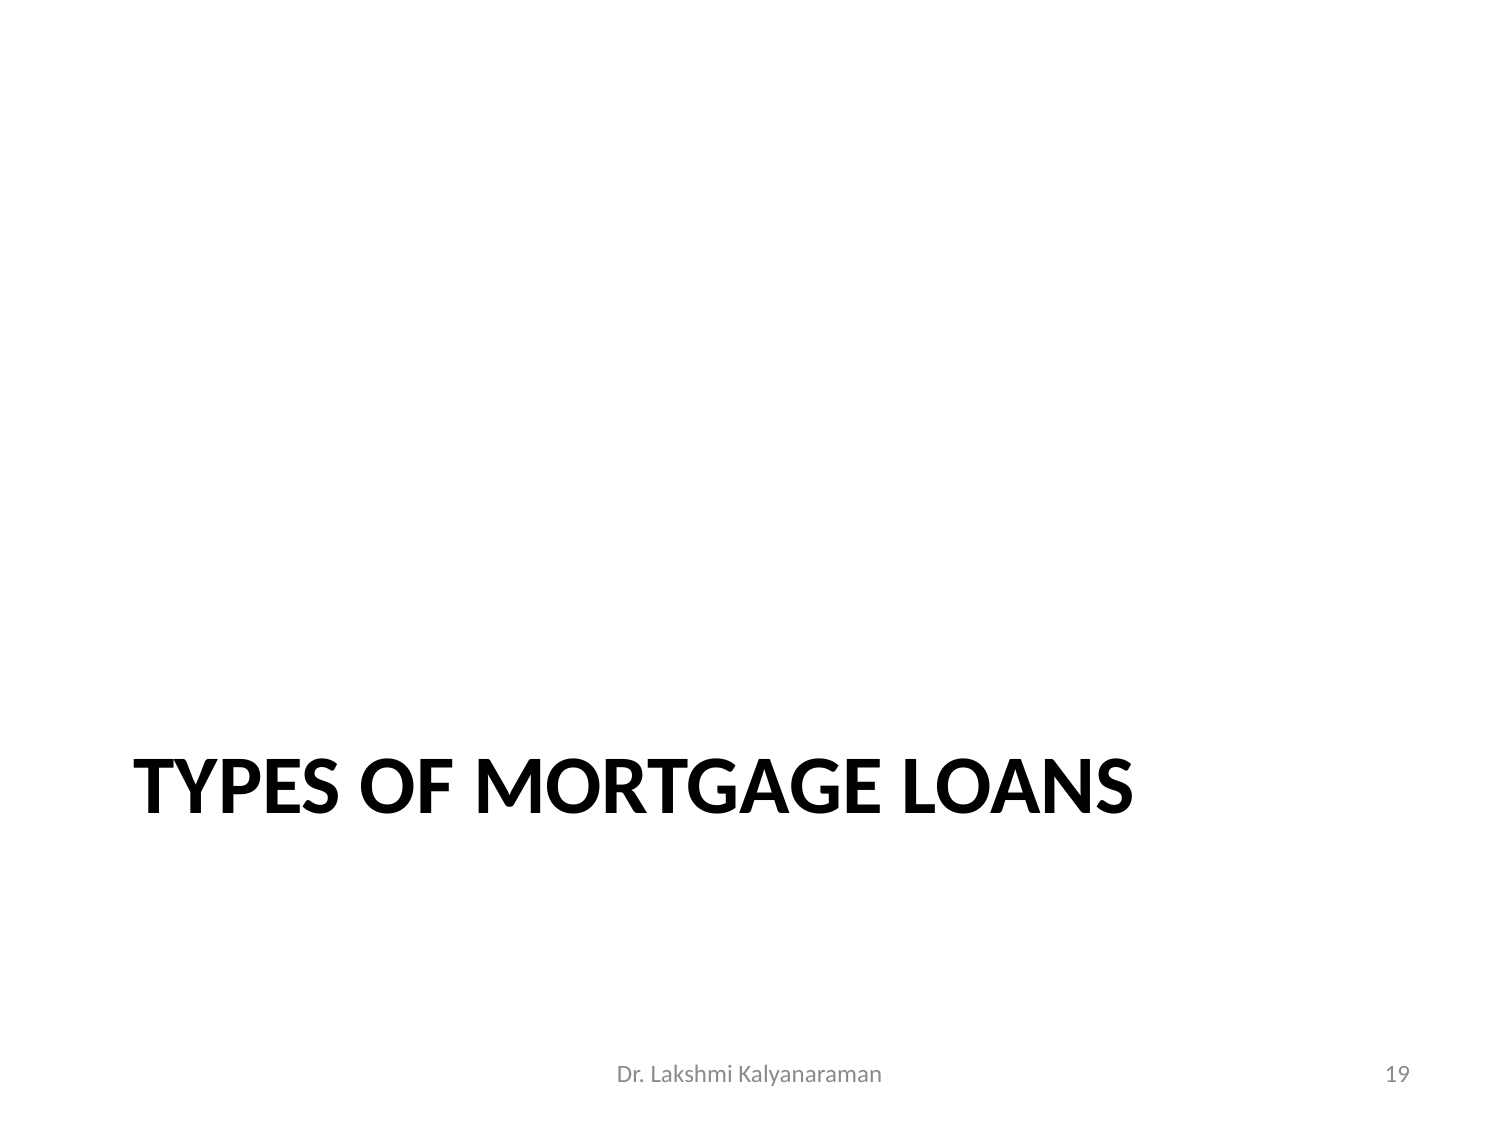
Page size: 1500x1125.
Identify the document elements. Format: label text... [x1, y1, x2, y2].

title Types of mortgage loans [118, 722, 1394, 947]
footer Dr. Lakshmi Kalyanaraman [512, 1042, 988, 1103]
slide_number 19 [1074, 1042, 1425, 1103]
